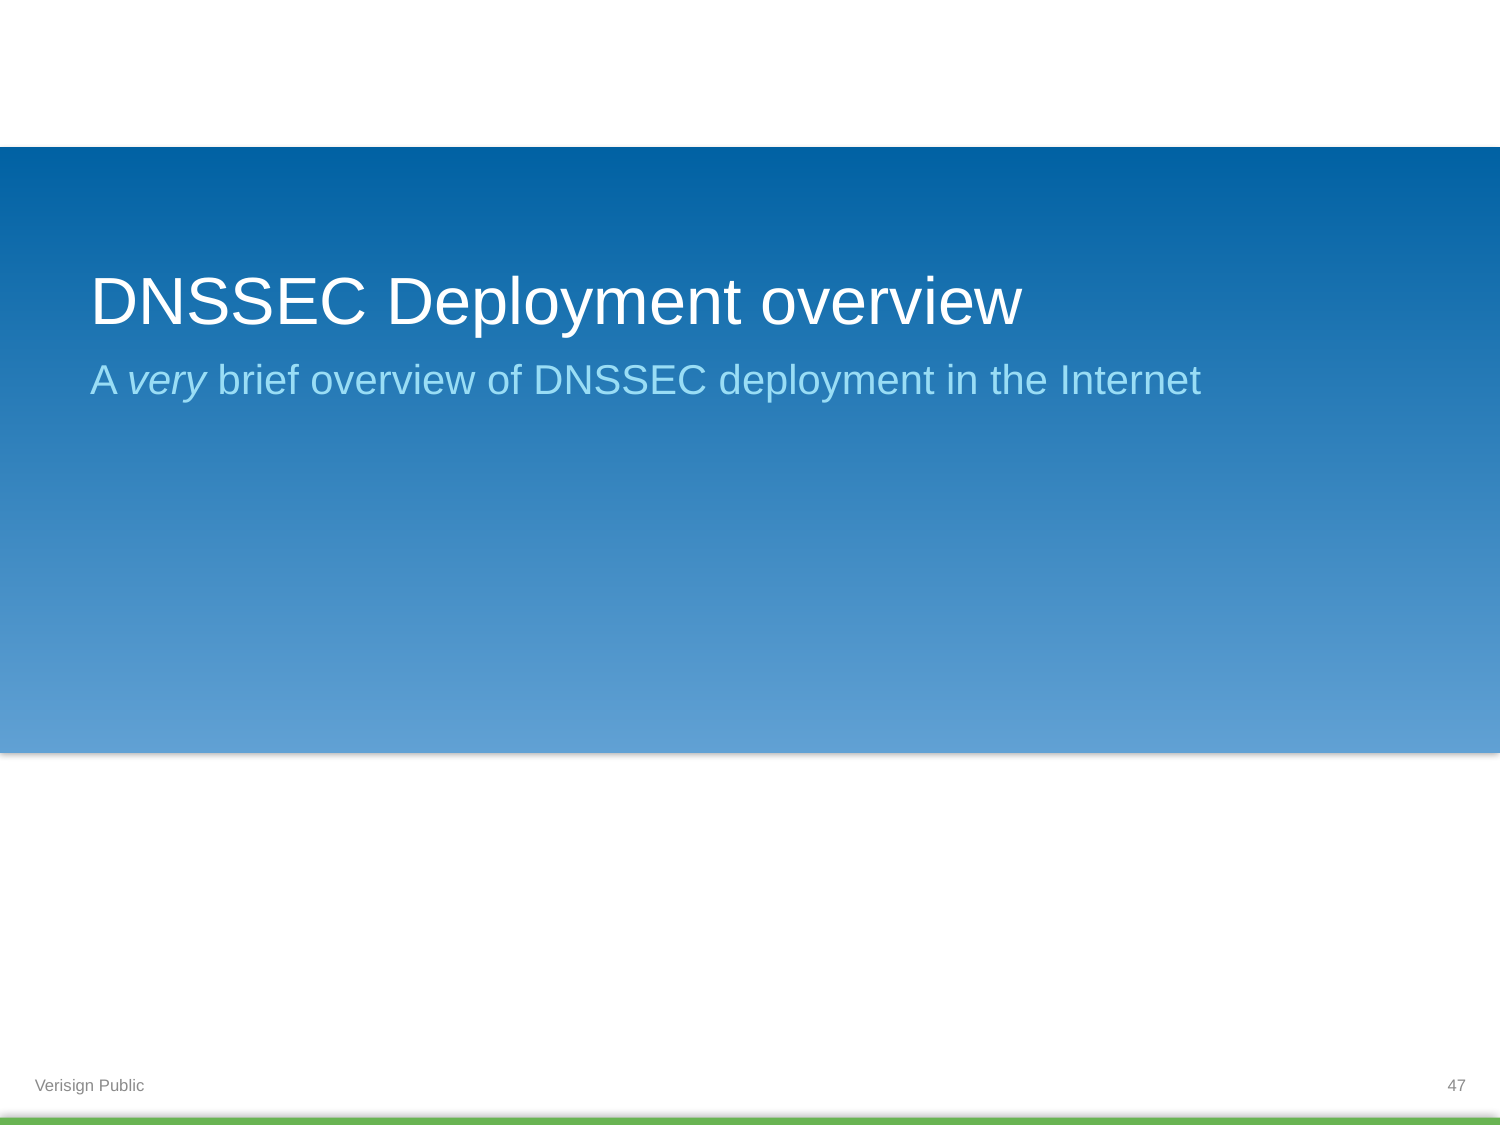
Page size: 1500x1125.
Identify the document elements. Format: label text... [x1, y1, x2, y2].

title DNSSEC Deployment overview [75, 170, 1425, 345]
list A very brief overview of DNSSEC deployment in the Internet [75, 345, 1425, 729]
slide_number 47 [1422, 1072, 1482, 1098]
